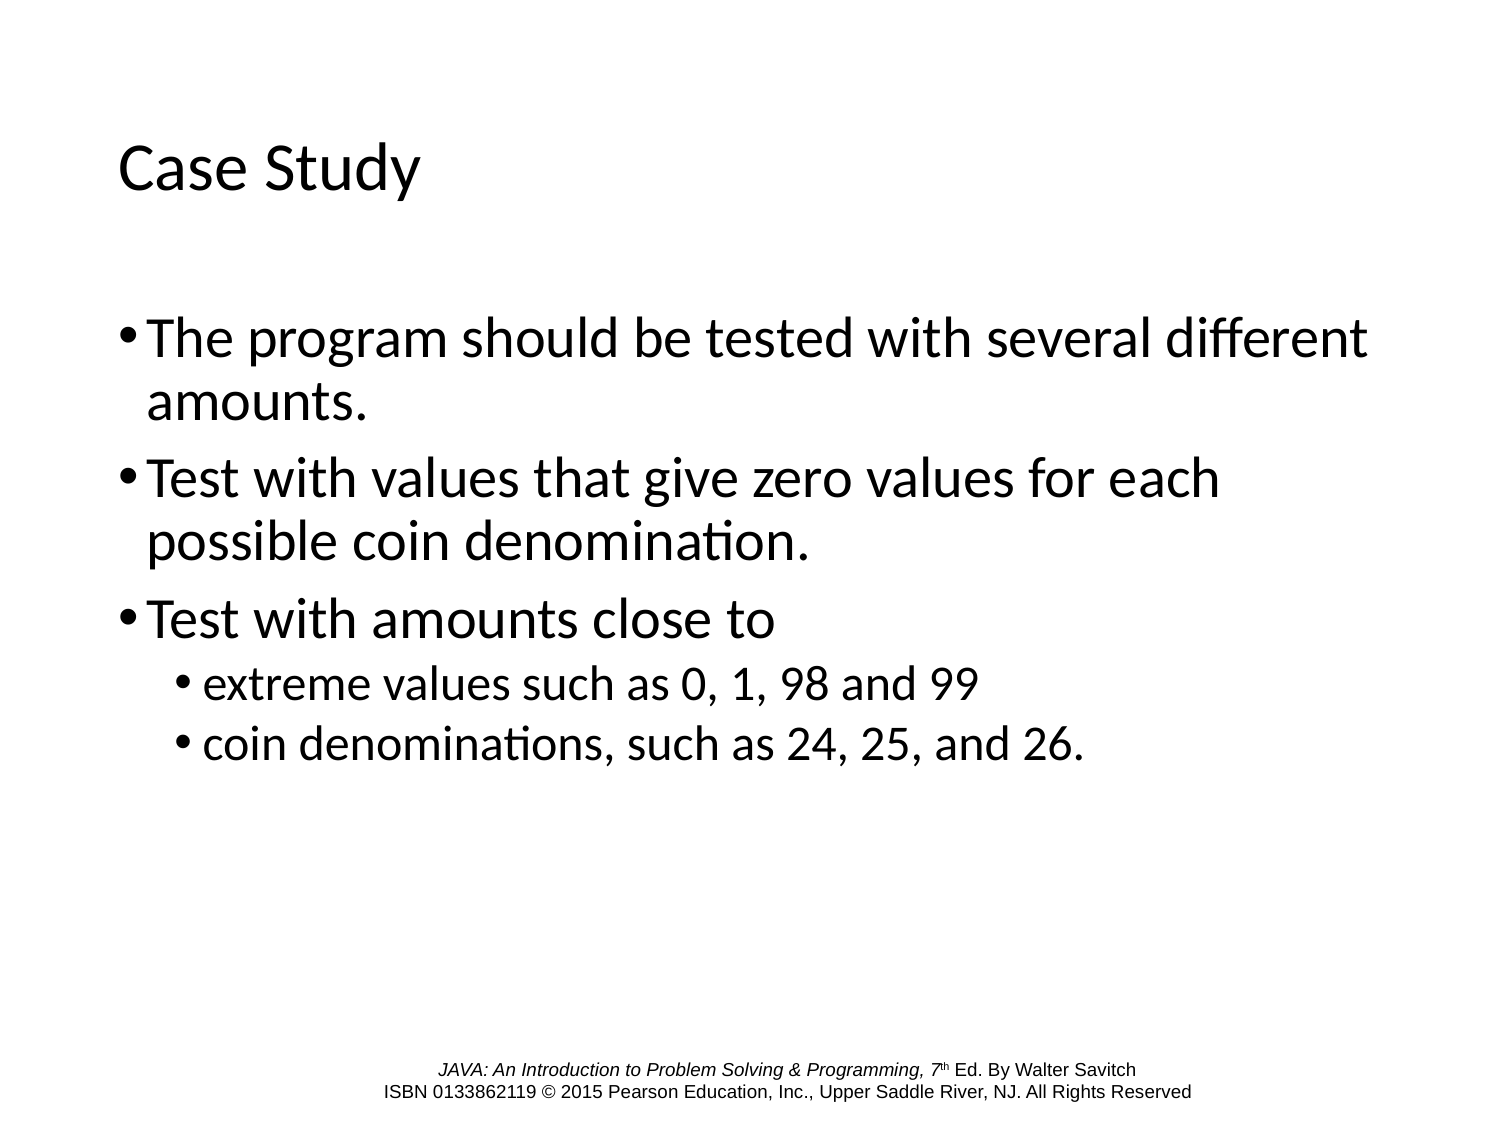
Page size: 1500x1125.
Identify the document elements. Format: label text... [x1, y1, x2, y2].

list The program should be tested with several different amounts. Test with values that give zero values for each possible coin denomination. Test with amounts close to extreme values such as 0, 1, 98 and 99 coin denominations, such as 24, 25, and 26. [103, 299, 1397, 1014]
title Case Study [103, 59, 1397, 278]
